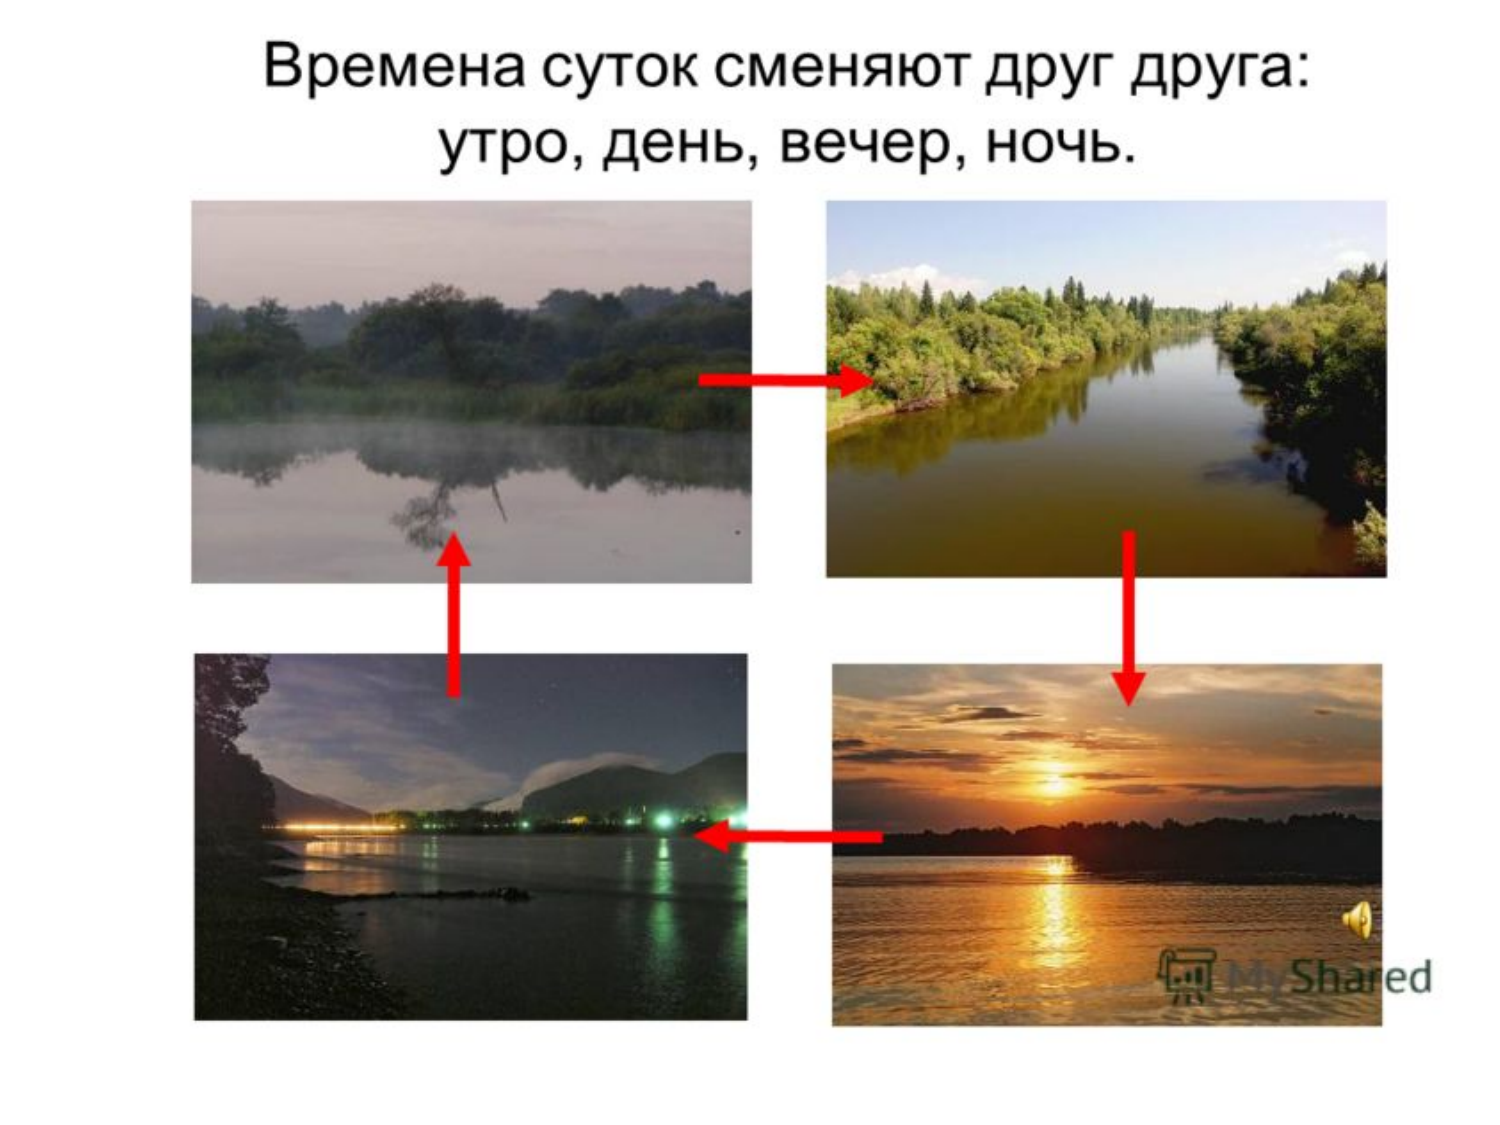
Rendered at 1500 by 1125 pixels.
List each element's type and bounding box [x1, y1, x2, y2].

picture [76, 6, 1500, 1056]
